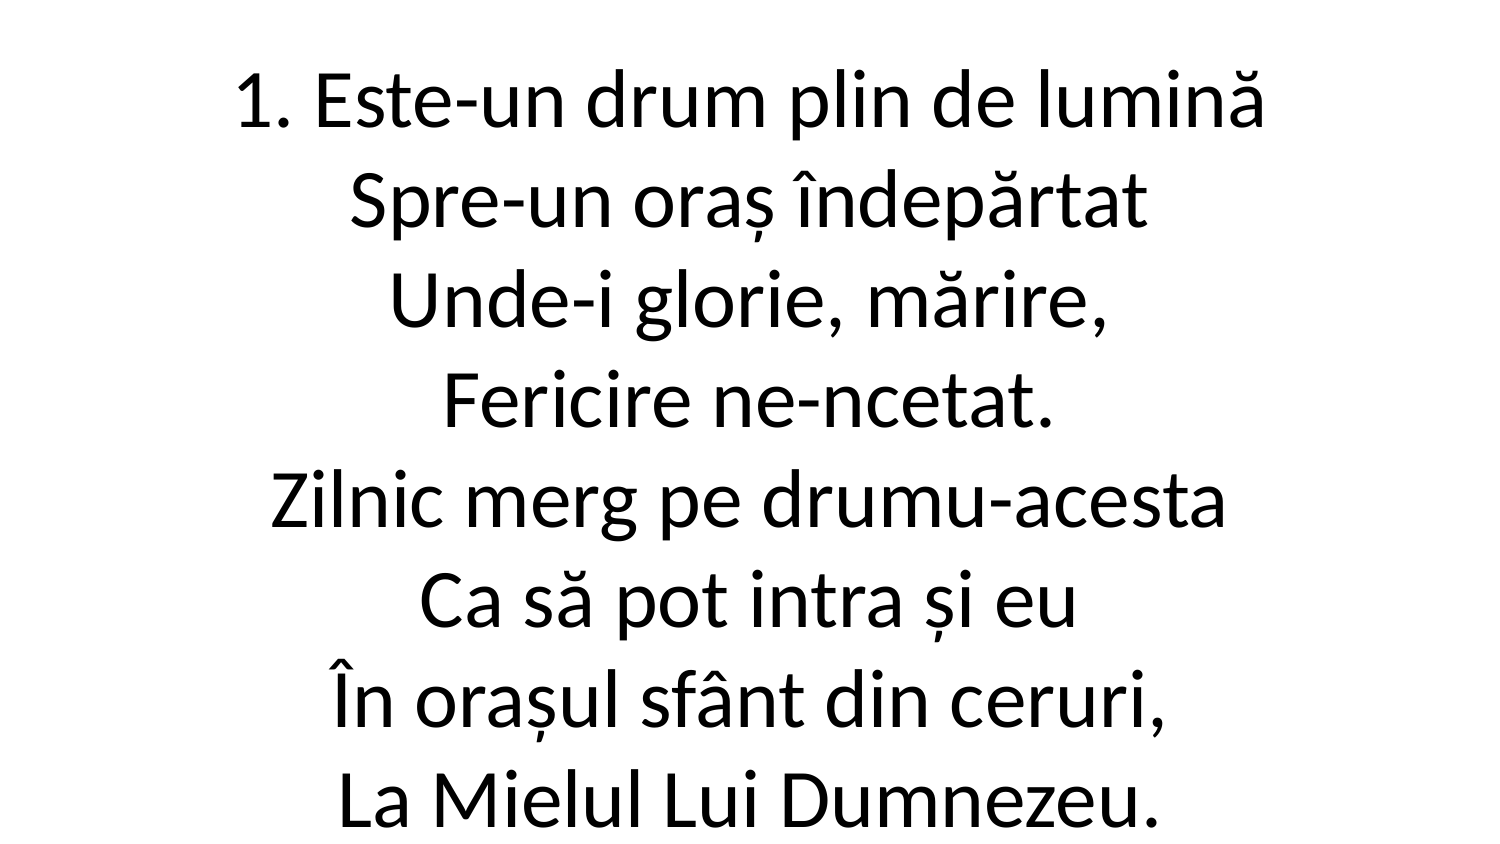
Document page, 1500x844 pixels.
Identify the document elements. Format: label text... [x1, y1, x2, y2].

text_box 1. Este-un drum plin de lumină Spre-un oraș îndepărtat Unde-i glorie, mărire, Fericire ne-ncetat. Zilnic merg pe drumu-acesta Ca să pot intra și eu În orașul sfânt din ceruri, La Mielul Lui Dumnezeu. [216, 0, 1284, 844]
